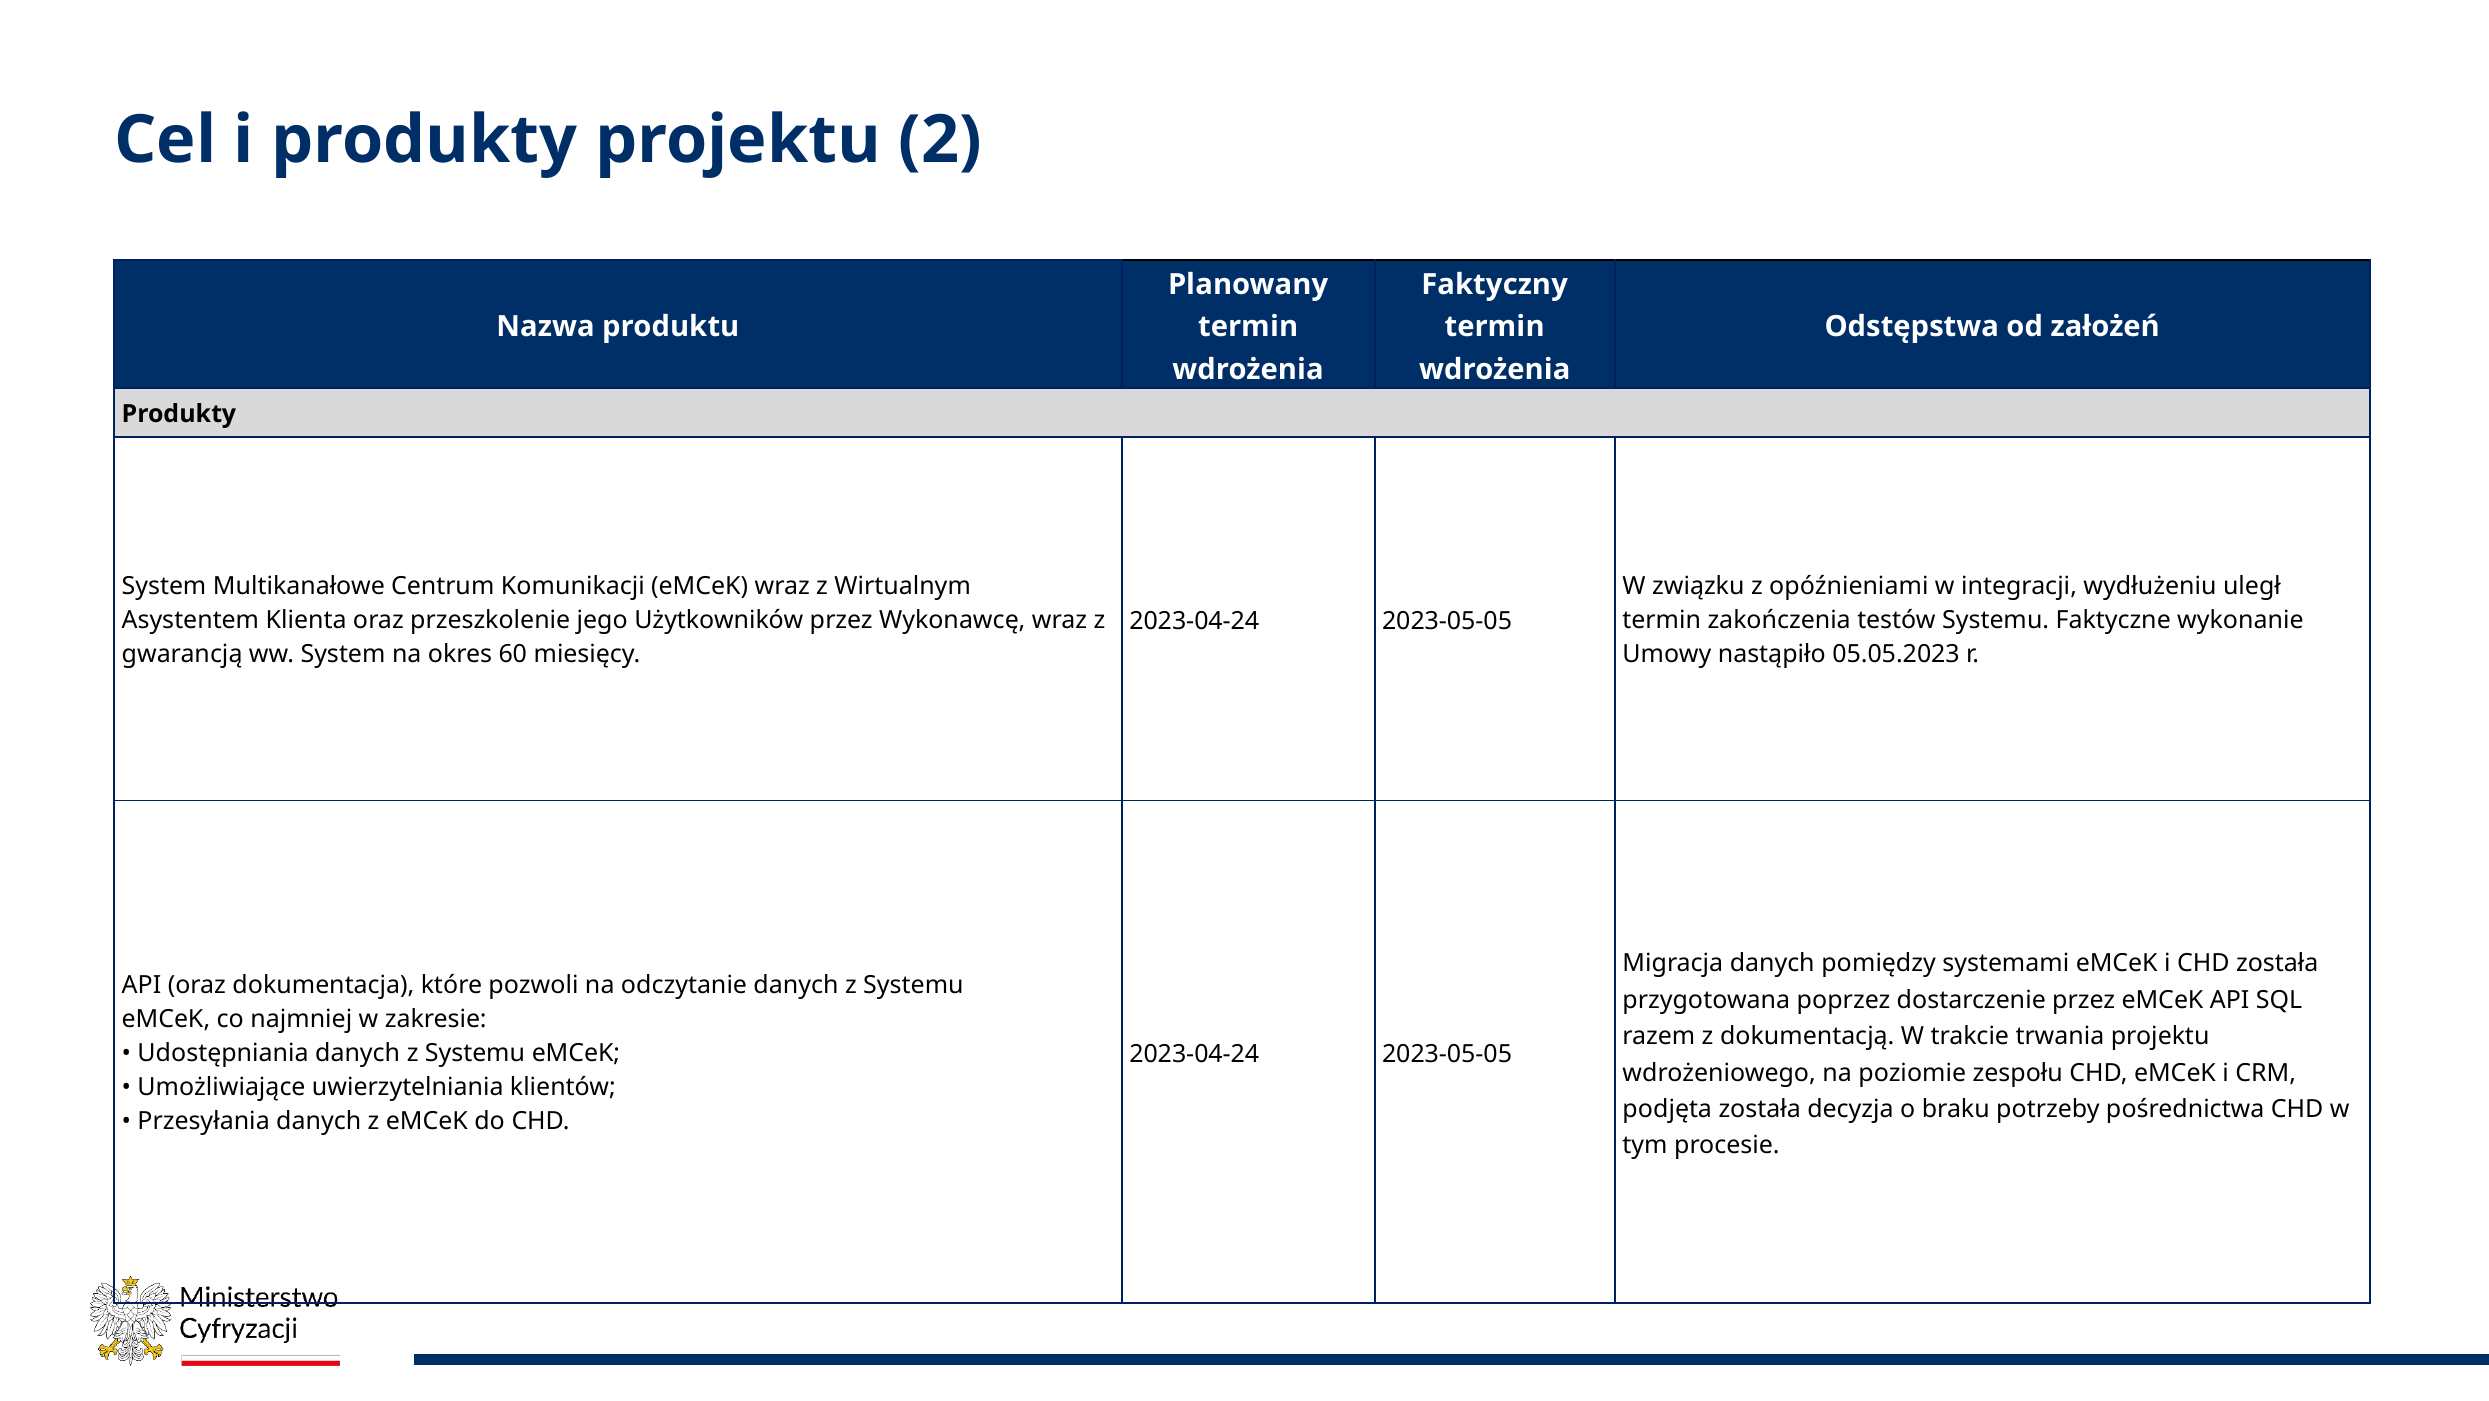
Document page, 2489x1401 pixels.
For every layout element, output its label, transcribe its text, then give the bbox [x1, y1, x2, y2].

picture [69, 1255, 360, 1386]
table_cell System Multikanałowe Centrum Komunikacji (eMCeK) wraz z Wirtualnym Asystentem Klienta oraz przeszkolenie jego Użytkowników przez Wykonawcę, wraz z gwarancją ww. System na okres 60 miesięcy. [115, 438, 1121, 800]
table_header Nazwa produktu [115, 261, 1121, 387]
table_cell 2023-05-05 [1376, 438, 1614, 800]
table_header Planowany termin wdrożenia [1123, 261, 1374, 387]
table_cell Migracja danych pomiędzy systemami eMCeK i CHD została przygotowana poprzez dostarczenie przez eMCeK API SQL razem z dokumentacją. W trakcie trwania projektu wdrożeniowego, na poziomie zespołu CHD, eMCeK i CRM, podjęta została decyzja o braku potrzeby pośrednictwa CHD w tym procesie. [1616, 801, 2369, 1302]
table_cell 2023-05-05 [1376, 801, 1614, 1302]
title Cel i produkty projektu (2) [114, 0, 2191, 178]
table_cell 2023-04-24 [1123, 801, 1374, 1302]
table_cell 2023-04-24 [1123, 438, 1374, 800]
table_cell Produkty [115, 389, 2369, 436]
table_header Odstępstwa od założeń [1616, 261, 2369, 387]
table_cell API (oraz dokumentacja), które pozwoli na odczytanie danych z Systemu eMCeK, co najmniej w zakresie: • Udostępniania danych z Systemu eMCeK; • Umożliwiające uwierzytelniania klientów; • Przesyłania danych z eMCeK do CHD. [115, 801, 1121, 1302]
table_cell W związku z opóźnieniami w integracji, wydłużeniu uległ termin zakończenia testów Systemu. Faktyczne wykonanie Umowy nastąpiło 05.05.2023 r. [1616, 438, 2369, 800]
table_header Faktyczny termin wdrożenia [1376, 261, 1614, 387]
